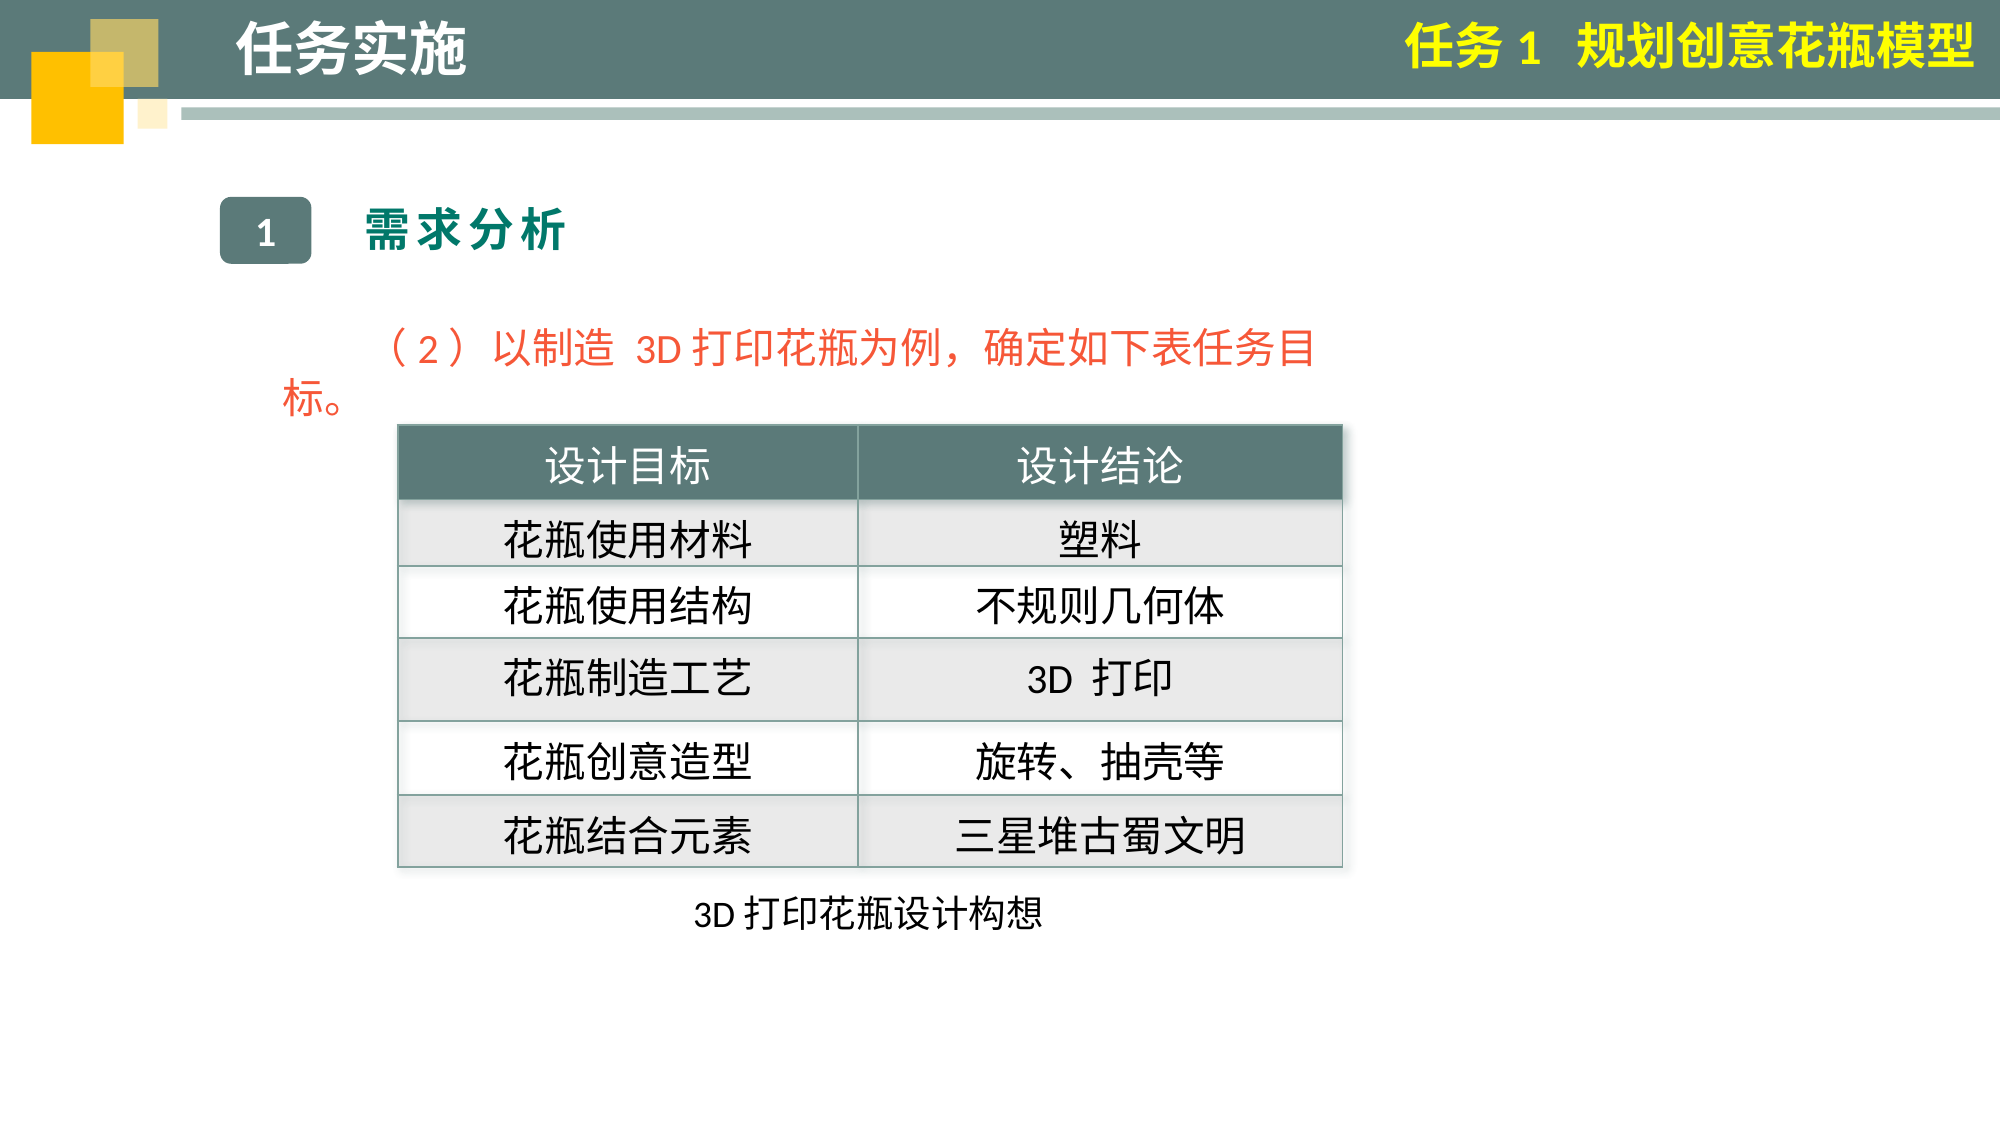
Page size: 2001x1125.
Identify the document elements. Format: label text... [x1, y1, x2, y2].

table_cell 不规则几何体 [859, 567, 1342, 637]
table_cell 花瓶制造工艺 [399, 639, 857, 720]
table_cell 三星堆古蜀文明 [859, 796, 1342, 866]
table_cell 花瓶使用结构 [399, 567, 857, 637]
text_box （2）以制造 3D打印花瓶为例，确定如下表任务目标。 [267, 314, 1367, 430]
table_cell 花瓶使用材料 [399, 500, 857, 565]
table_cell 花瓶创意造型 [399, 722, 857, 794]
table_cell 3D 打印 [859, 639, 1342, 720]
table_cell 塑料 [859, 500, 1342, 565]
text_box 3D打印花瓶设计构想 [678, 882, 1062, 942]
table_cell 旋转、抽壳等 [859, 722, 1342, 794]
table_header 设计目标 [399, 426, 857, 499]
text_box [0, 0, 2000, 145]
table_header 设计结论 [859, 426, 1342, 499]
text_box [219, 193, 1065, 264]
table_cell 花瓶结合元素 [399, 796, 857, 866]
